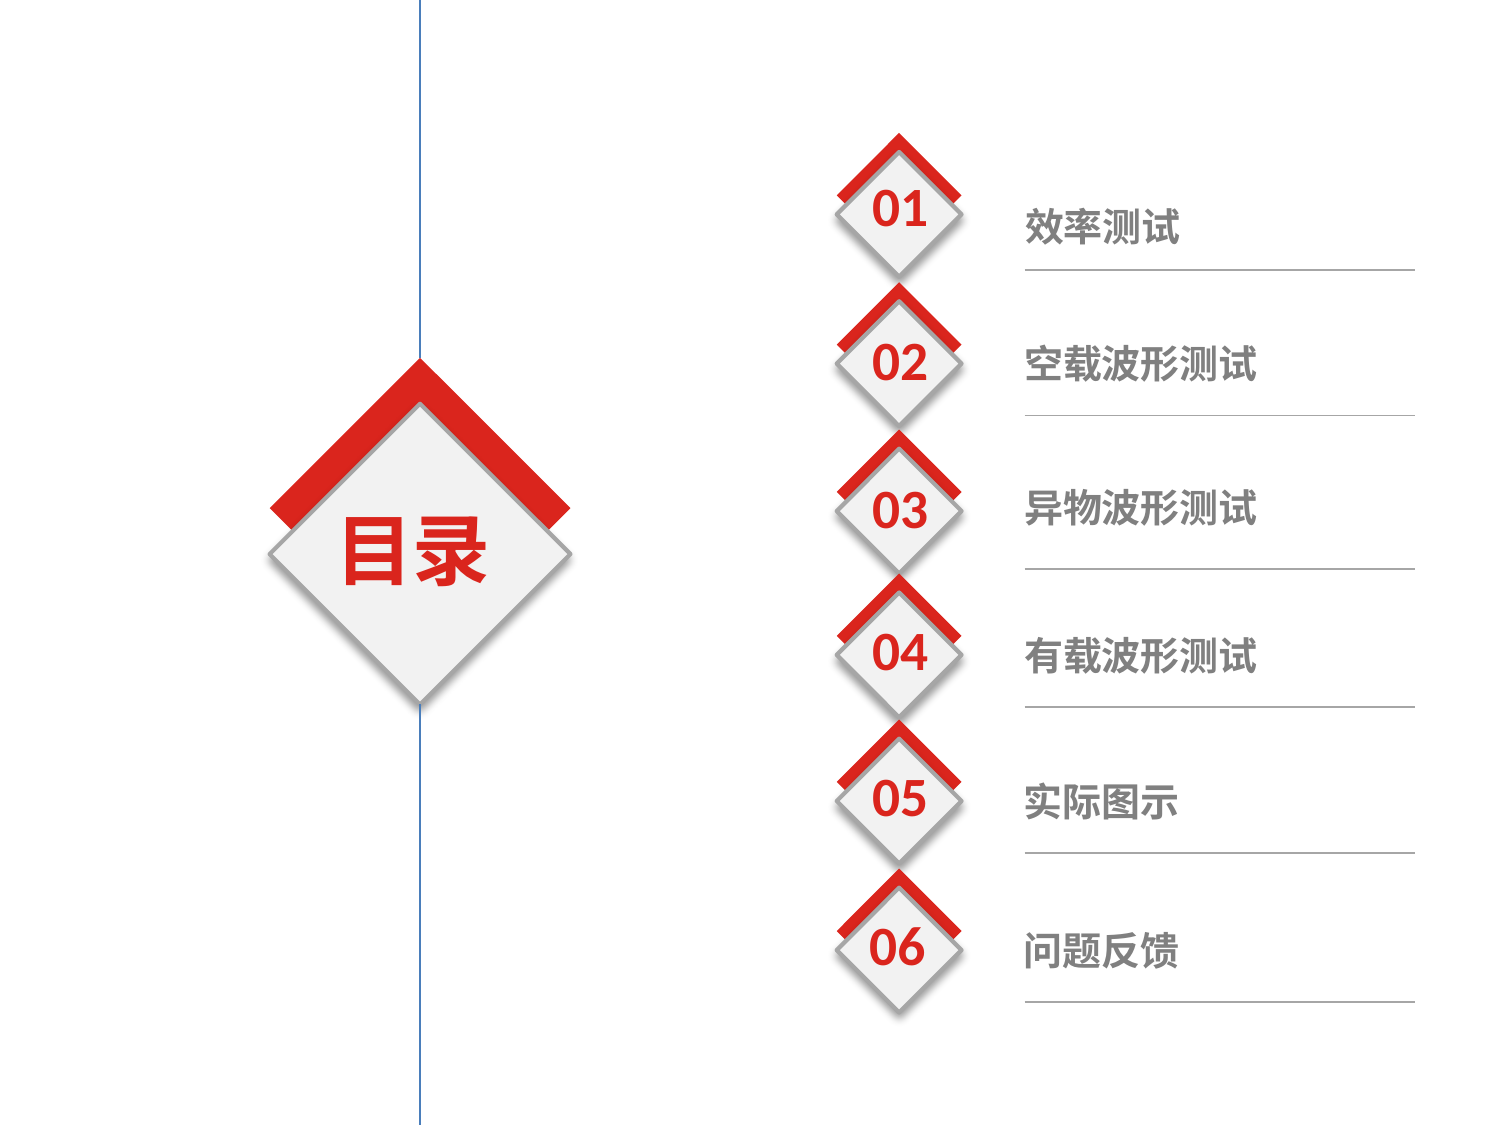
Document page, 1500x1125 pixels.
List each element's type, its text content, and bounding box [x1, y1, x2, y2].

text_box 异物波形测试 [1010, 476, 1272, 537]
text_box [836, 281, 962, 427]
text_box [836, 429, 962, 572]
text_box 实际图示 [1009, 770, 1194, 832]
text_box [836, 719, 962, 864]
text_box 有载波形测试 [1010, 624, 1272, 685]
text_box [267, 358, 573, 531]
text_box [836, 132, 962, 278]
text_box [836, 868, 962, 1013]
text_box 效率测试 [1010, 195, 1195, 257]
text_box 目录 [320, 494, 506, 602]
text_box [267, 401, 573, 707]
text_box 空载波形测试 [1010, 332, 1272, 394]
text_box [836, 573, 962, 718]
text_box 问题反馈 [1009, 919, 1194, 981]
